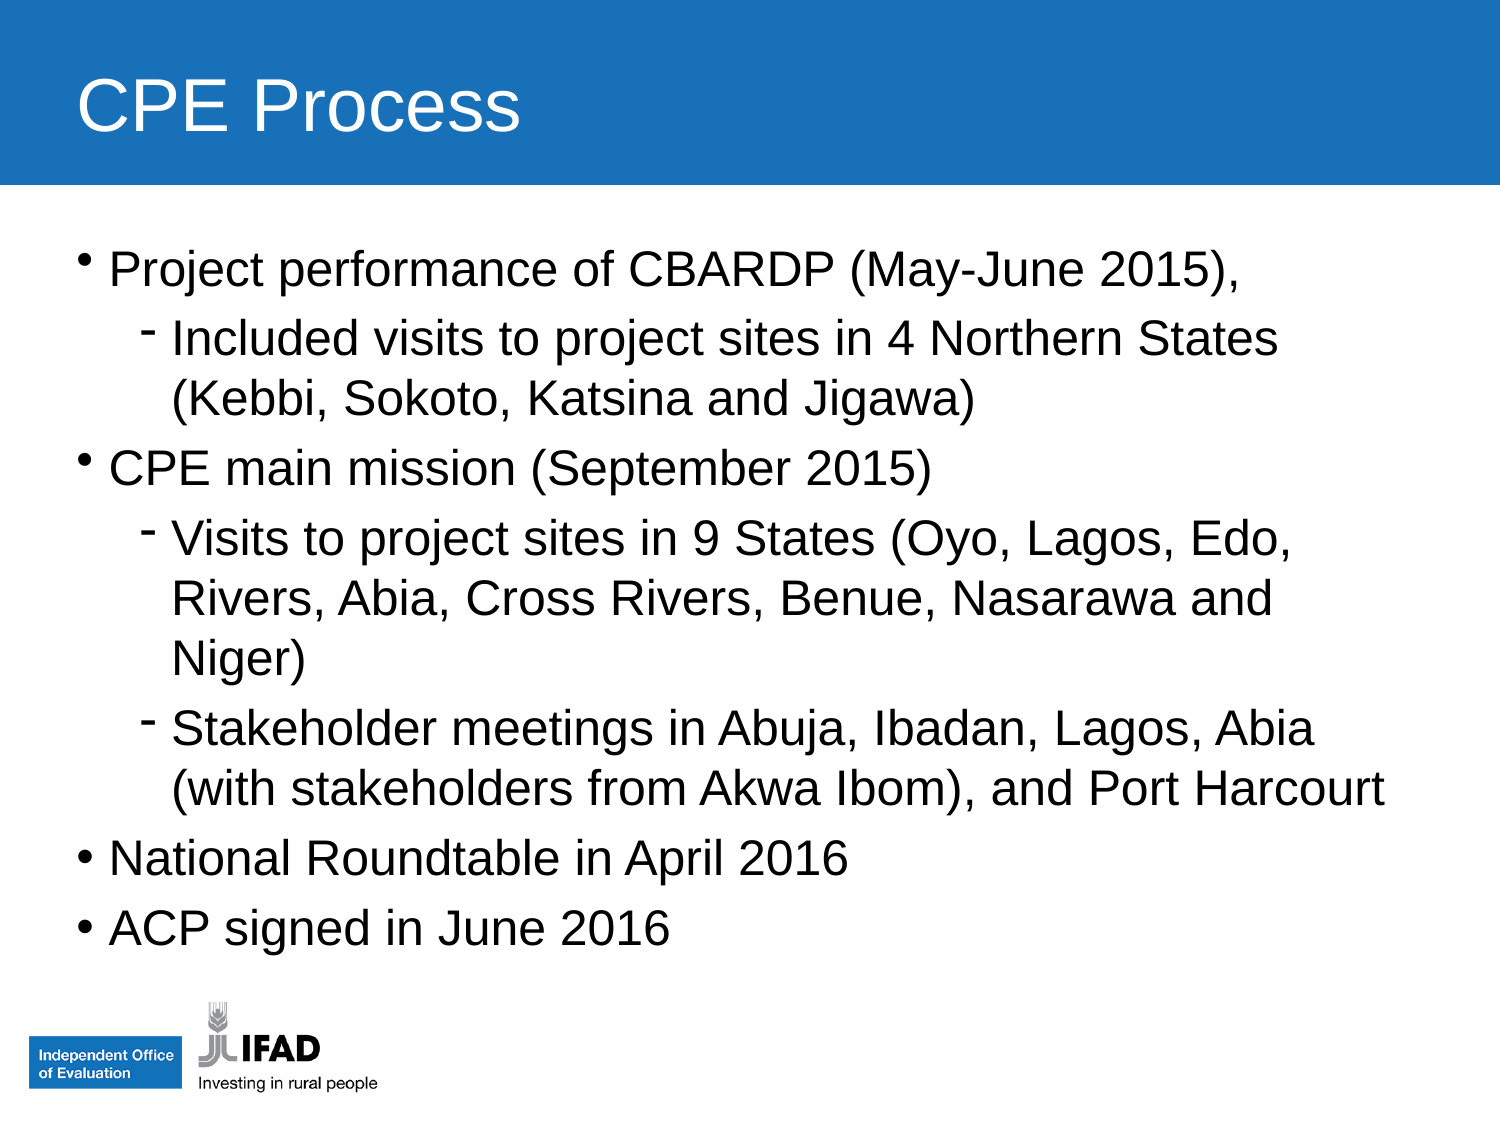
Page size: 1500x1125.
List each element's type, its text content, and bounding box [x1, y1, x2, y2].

list CPE Process [76, 30, 1412, 173]
picture [0, 0, 1500, 185]
list Project performance of CBARDP (May-June 2015), Included visits to project sites in 4 Northern States (Kebbi, Sokoto, Katsina and Jigawa) CPE main mission (September 2015) Visits to project sites in 9 States (Oyo, Lagos, Edo, Rivers, Abia, Cross Rivers, Benue, Nasarawa and Niger) Stakeholder meetings in Abuja, Ibadan, Lagos, Abia (with stakeholders from Akwa Ibom), and Port Harcourt National Roundtable in April 2016 ACP signed in June 2016 [76, 235, 1412, 1012]
picture [29, 999, 380, 1096]
